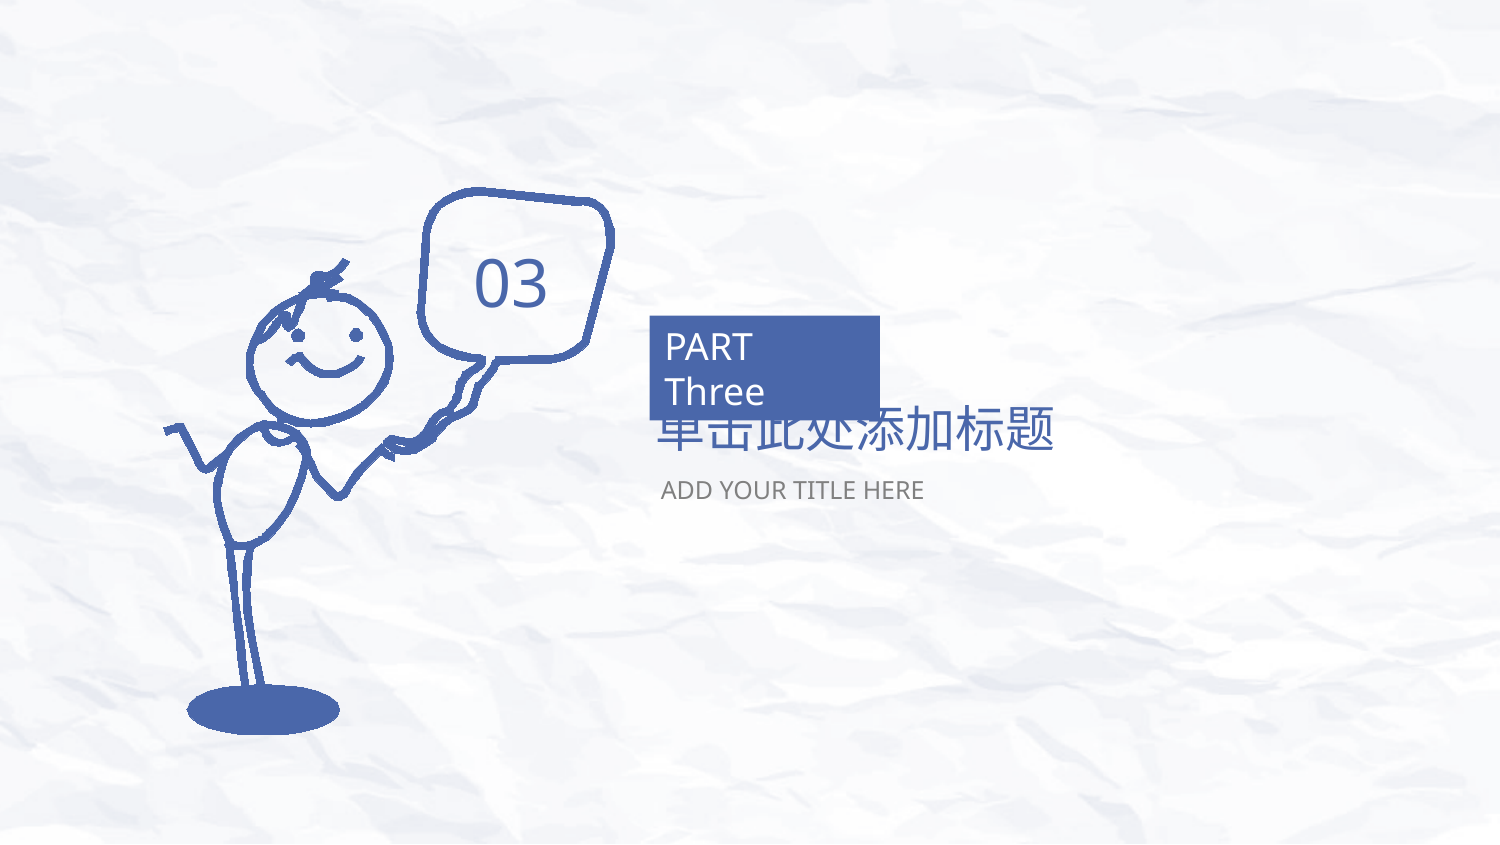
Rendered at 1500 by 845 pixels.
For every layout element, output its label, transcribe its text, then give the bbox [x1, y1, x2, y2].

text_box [163, 187, 615, 736]
text_box 单击此处添加标题 [644, 392, 1067, 464]
text_box PART Three [649, 315, 880, 421]
text_box ADD YOUR TITLE HERE [649, 468, 1040, 511]
